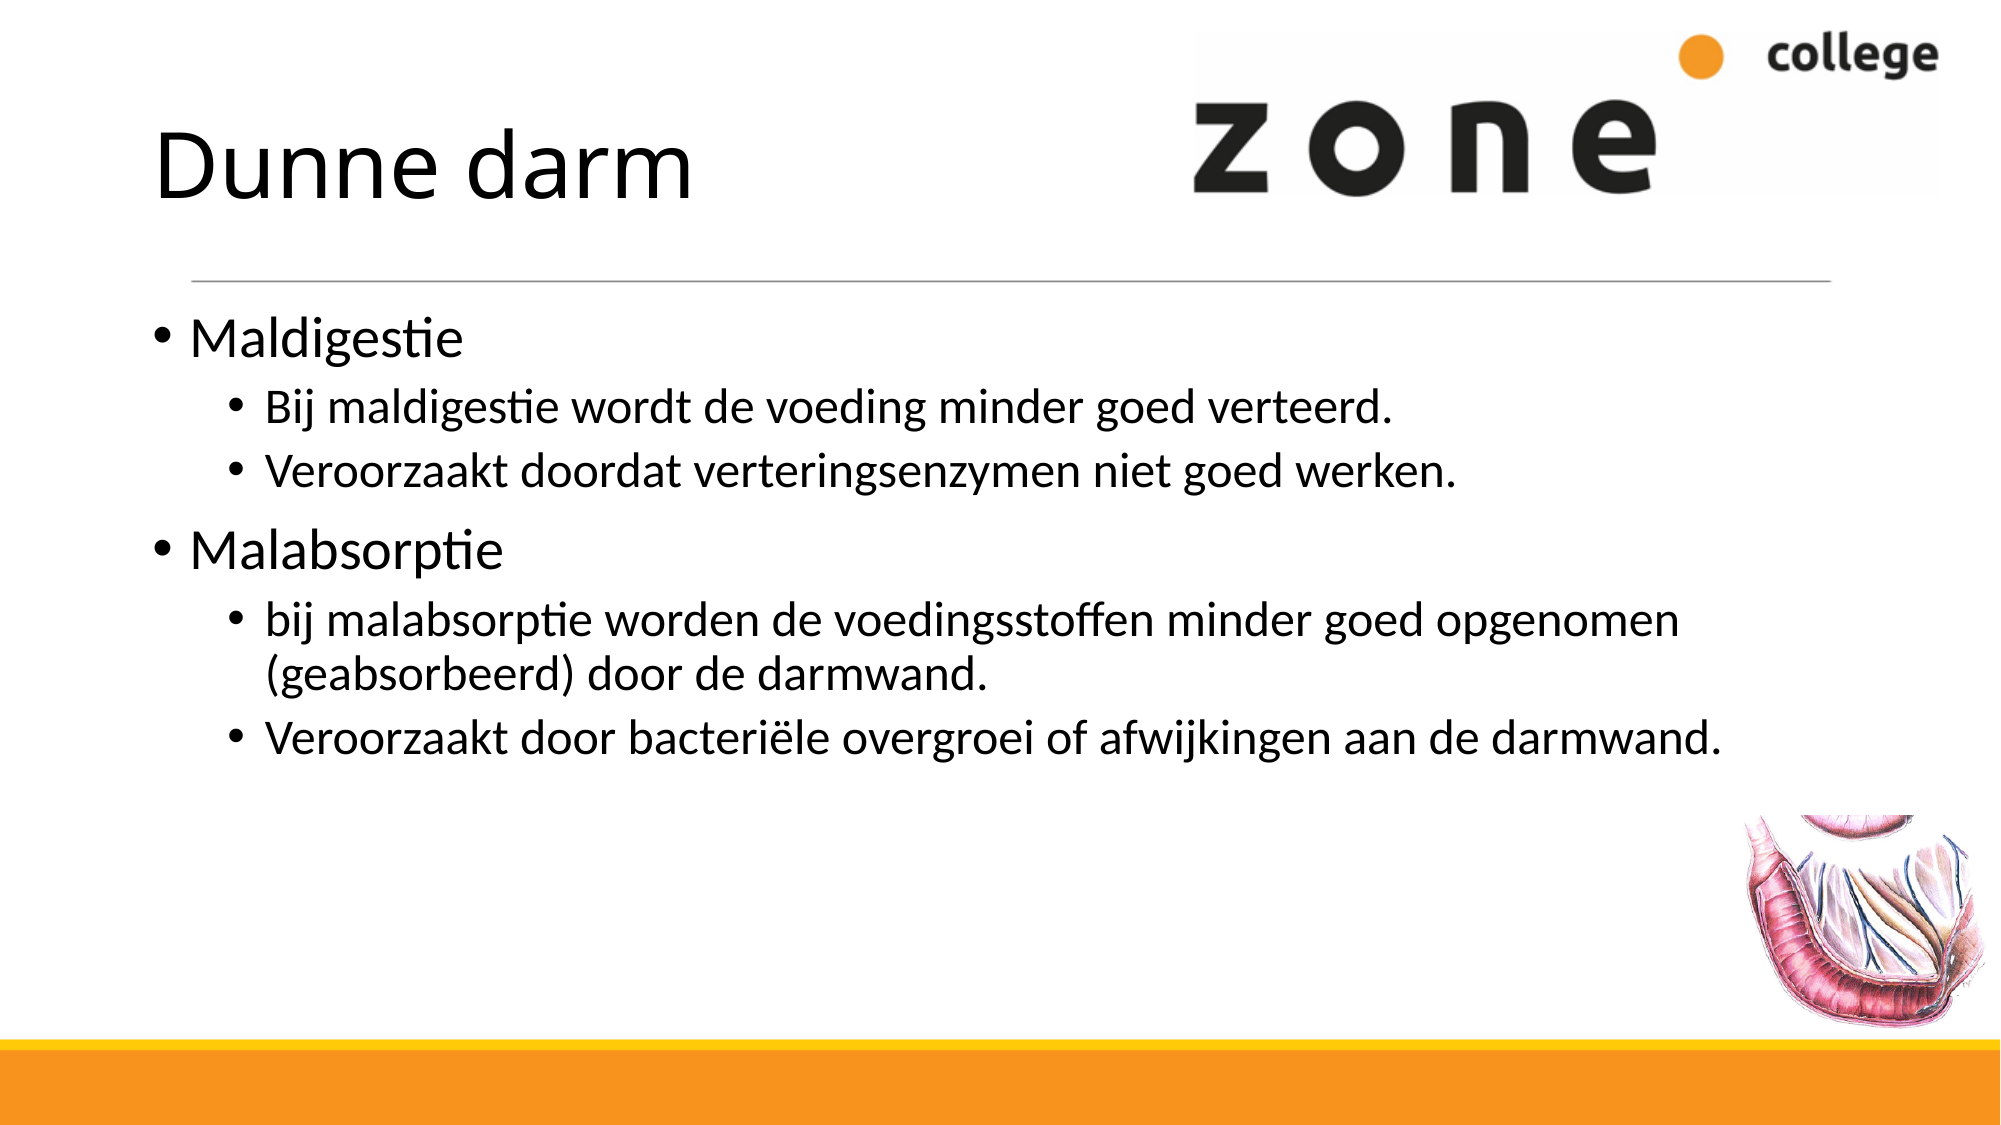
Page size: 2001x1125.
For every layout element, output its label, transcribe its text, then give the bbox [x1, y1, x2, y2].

list Maldigestie Bij maldigestie wordt de voeding minder goed verteerd. Veroorzaakt doordat verteringsenzymen niet goed werken. Malabsorptie bij malabsorptie worden de voedingsstoffen minder goed opgenomen (geabsorbeerd) door de darmwand. Veroorzaakt door bacteriële overgroei of afwijkingen aan de darmwand. [137, 299, 1863, 1014]
picture [0, 0, 2001, 1125]
title Dunne darm [137, 59, 1863, 278]
